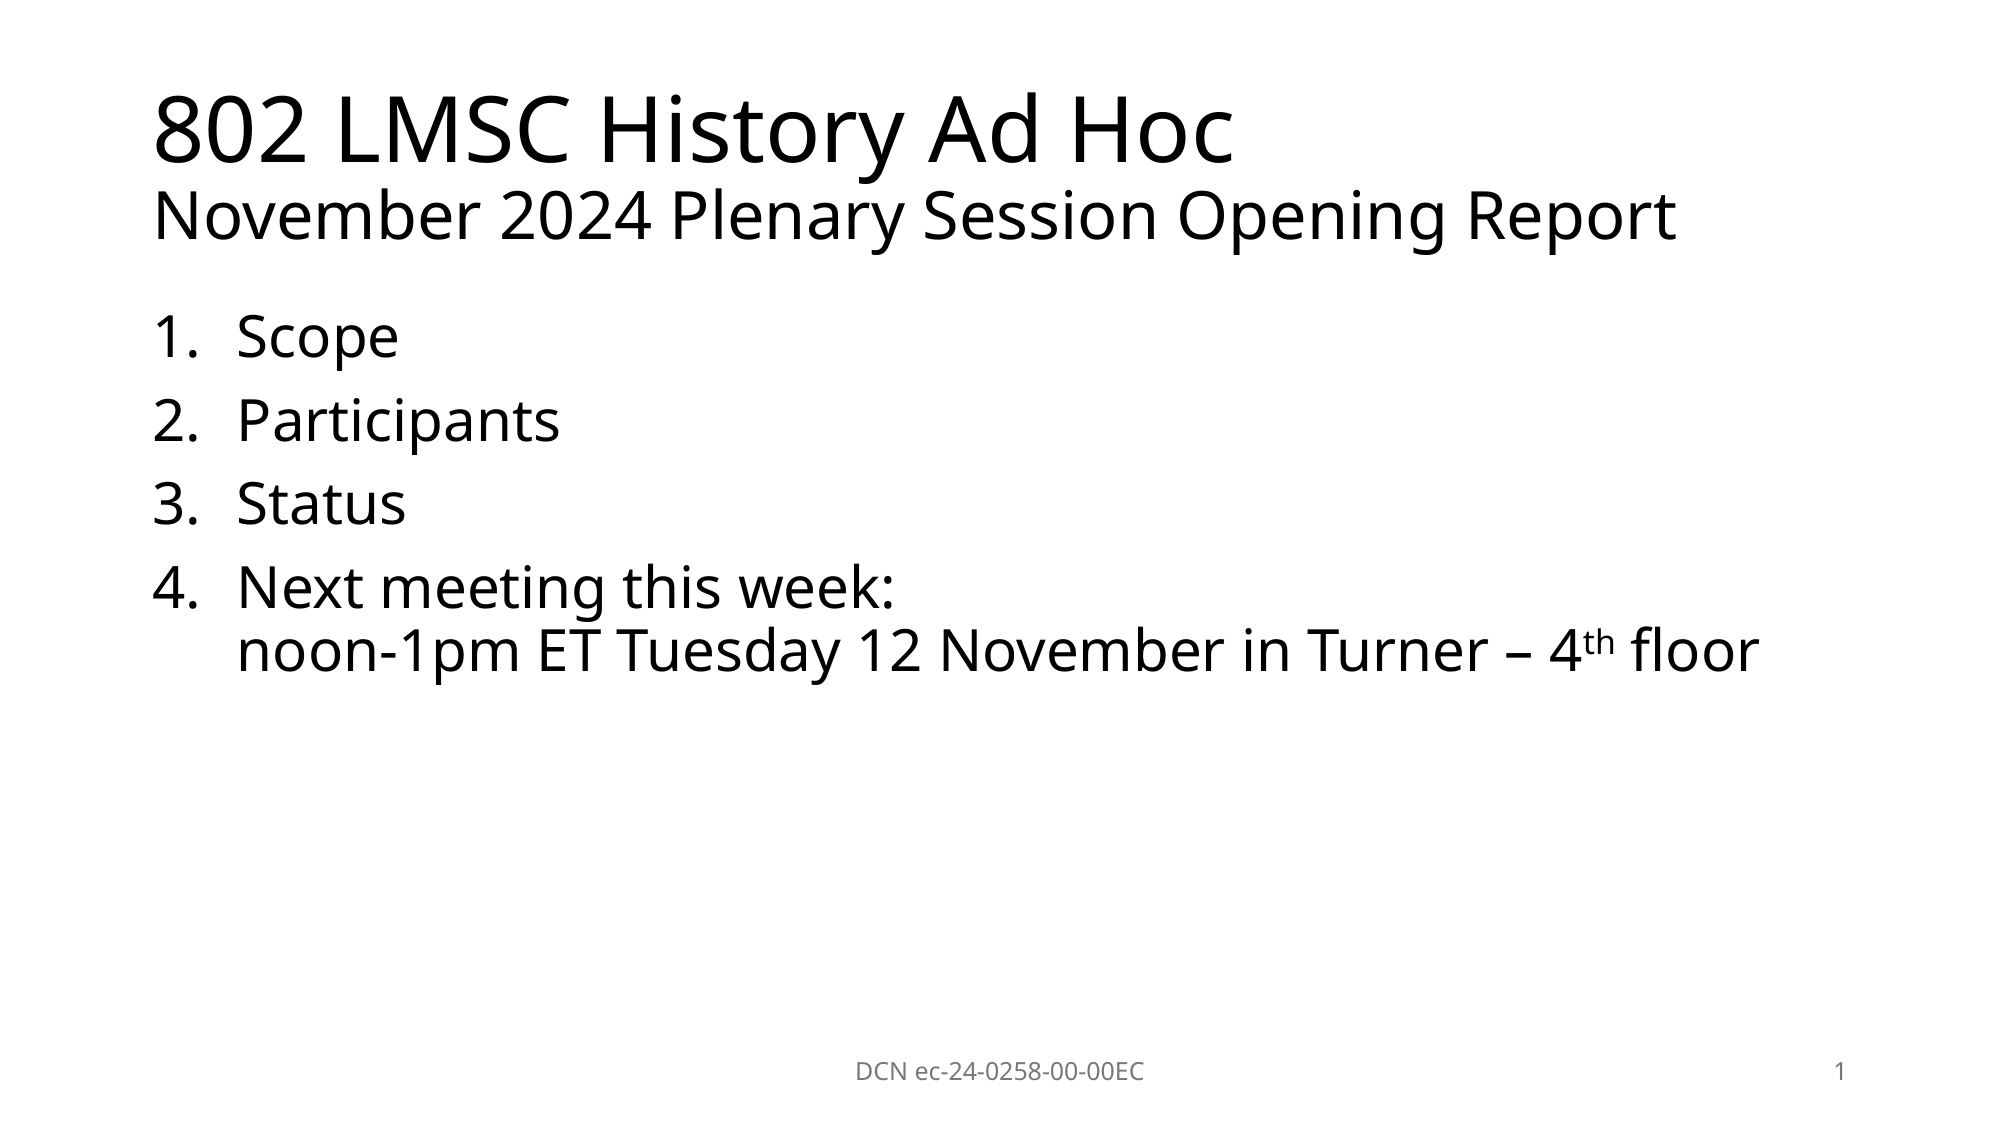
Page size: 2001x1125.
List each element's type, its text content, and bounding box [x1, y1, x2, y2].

slide_number 1 [1412, 1042, 1863, 1103]
title 802 LMSC History Ad Hoc November 2024 Plenary Session Opening Report [137, 59, 1863, 278]
footer DCN ec-24-0258-00-00EC [662, 1042, 1338, 1103]
list Scope Participants Status Next meeting this week: noon-1pm ET Tuesday 12 November in Turner – 4th floor [137, 299, 1863, 1014]
